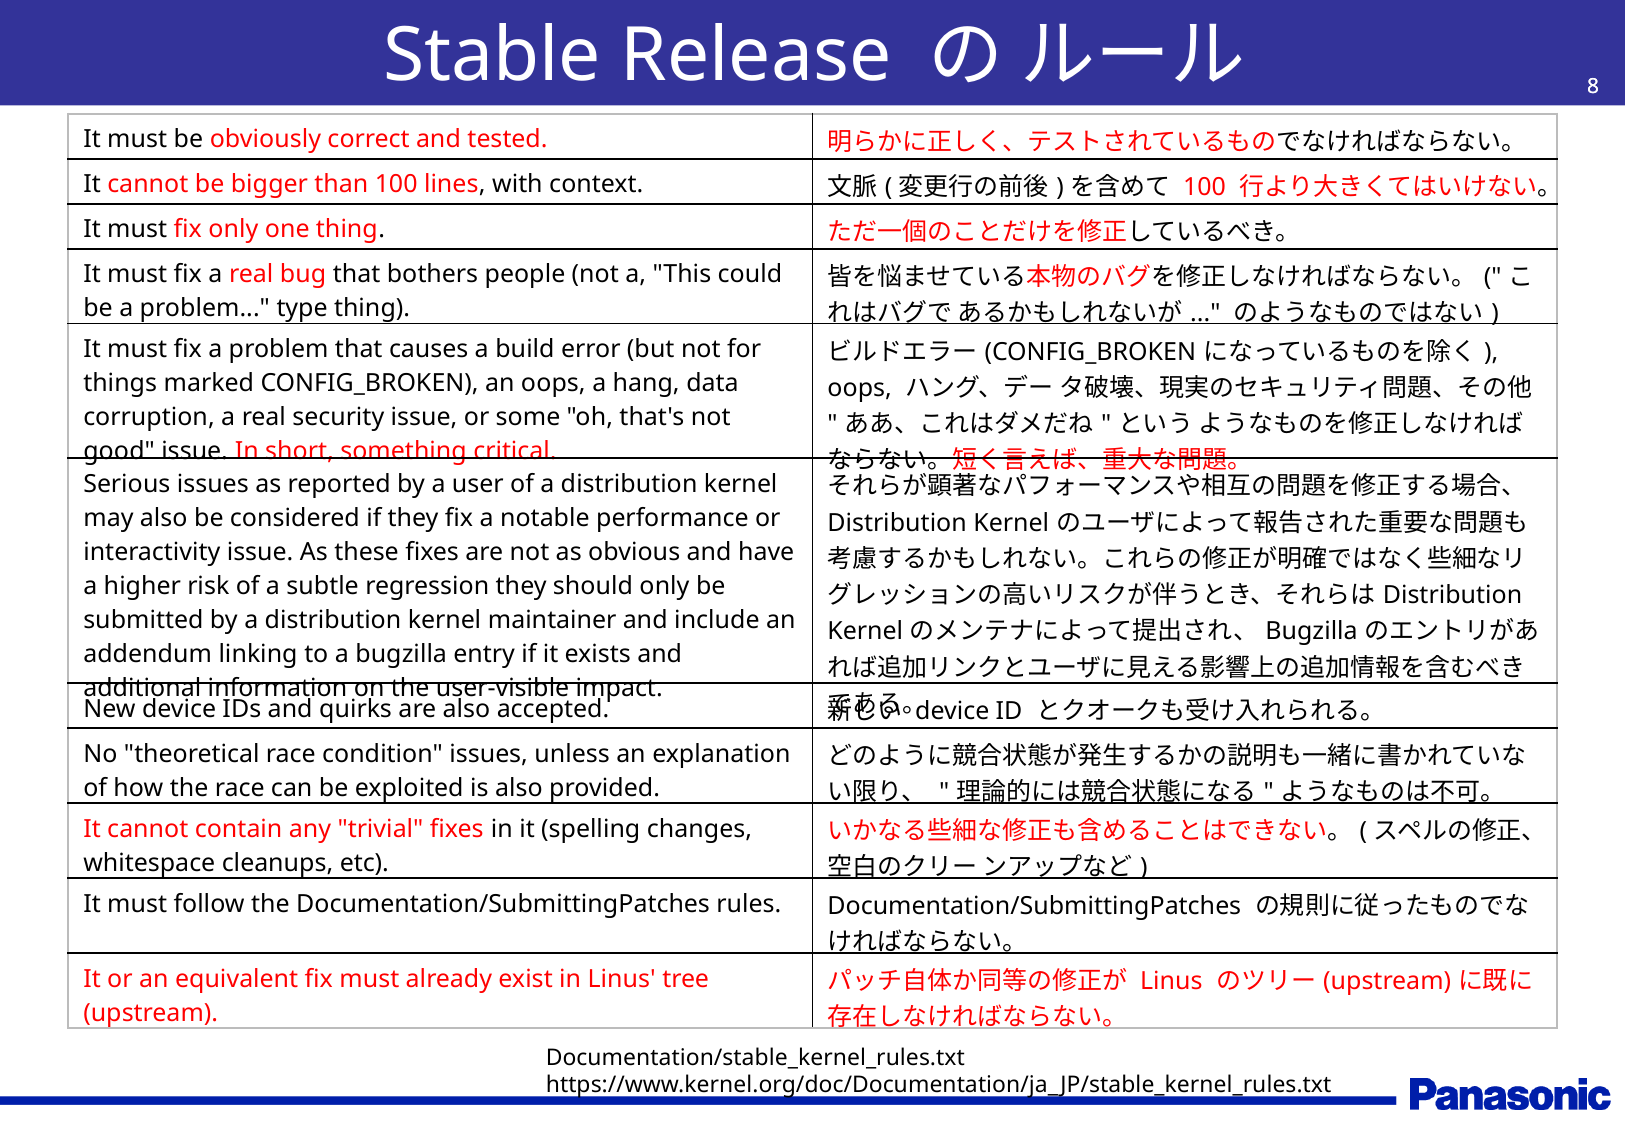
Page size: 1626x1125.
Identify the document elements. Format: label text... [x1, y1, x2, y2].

table_cell It or an equivalent fix must already exist in Linus' tree (upstream). [69, 954, 812, 1027]
table_cell No "theoretical race condition" issues, unless an explanation of how the race can be exploited is also provided. [69, 729, 812, 802]
table_cell New device IDs and quirks are also accepted. [69, 684, 812, 727]
table_cell It cannot contain any "trivial" fixes in it (spelling changes, whitespace cleanups, etc). [69, 804, 812, 877]
table_cell It must follow the Documentation/SubmittingPatches rules. [69, 879, 812, 952]
text_box Documentation/stable_kernel_rules.txt https://www.kernel.org/doc/Documentation/ja_JP/stable_kernel_rules.txt [531, 1035, 1348, 1105]
table_cell 文脈(変更行の前後)を含めて 100 行より大きくてはいけない。 [813, 160, 1556, 203]
picture [0, 1077, 1616, 1110]
table_cell どのように競合状態が発生するかの説明も一緒に書かれていない限り、 "理論的には競合状態になる"ようなものは不可。 [813, 729, 1556, 802]
table_cell いかなる些細な修正も含めることはできない。(スペルの修正、空白のクリー ンアップなど) [813, 804, 1556, 877]
table_header 明らかに正しく、テストされているものでなければならない。 [813, 115, 1556, 158]
table_header It must be obviously correct and tested. [69, 115, 812, 158]
table_cell Serious issues as reported by a user of a distribution kernel may also be considered if they fix a notable performance or interactivity issue. As these fixes are not as obvious and have a higher risk of a subtle regression they should only be submitted by a distribution kernel maintainer and include an addendum linking to a bugzilla entry if it exists and additional information on the user-visible impact. [69, 459, 812, 682]
table_cell パッチ自体か同等の修正が Linus のツリー(upstream)に既に存在しなければならない。 [813, 954, 1556, 1027]
slide_number 8 [1522, 65, 1615, 106]
table_cell It must fix only one thing. [69, 205, 812, 248]
table_cell ただ一個のことだけを修正しているべき。 [813, 205, 1556, 248]
table_cell 皆を悩ませている本物のバグを修正しなければならない。("これはバグで あるかもしれないが..." のようなものではない) [813, 250, 1556, 323]
table_cell It must fix a real bug that bothers people (not a, "This could be a problem..." type thing). [69, 250, 812, 323]
table_cell Documentation/SubmittingPatches の規則に従ったものでなければならない。 [813, 879, 1556, 952]
title Stable Release の ルール [83, 0, 1547, 103]
table_cell それらが顕著なパフォーマンスや相互の問題を修正する場合、Distribution Kernelのユーザによって報告された重要な問題も考慮するかもしれない。これらの修正が明確ではなく些細なリグレッションの高いリスクが伴うとき、それらはDistribution Kernelのメンテナによって提出され、Bugzillaのエントリがあれば追加リンクとユーザに見える影響上の追加情報を含むべきである。 [813, 459, 1556, 682]
table_cell ビルドエラー(CONFIG_BROKENになっているものを除く), oops, ハング、デー タ破壊、現実のセキュリティ問題、その他 "ああ、これはダメだね"という ようなものを修正しなければならない。短く言えば、重大な問題。 [813, 324, 1556, 457]
table_cell 新しい device ID とクオークも受け入れられる。 [813, 684, 1556, 727]
table_cell It cannot be bigger than 100 lines, with context. [69, 160, 812, 203]
table_cell It must fix a problem that causes a build error (but not for things marked CONFIG_BROKEN), an oops, a hang, data corruption, a real security issue, or some "oh, that's not good" issue. In short, something critical. [69, 324, 812, 457]
